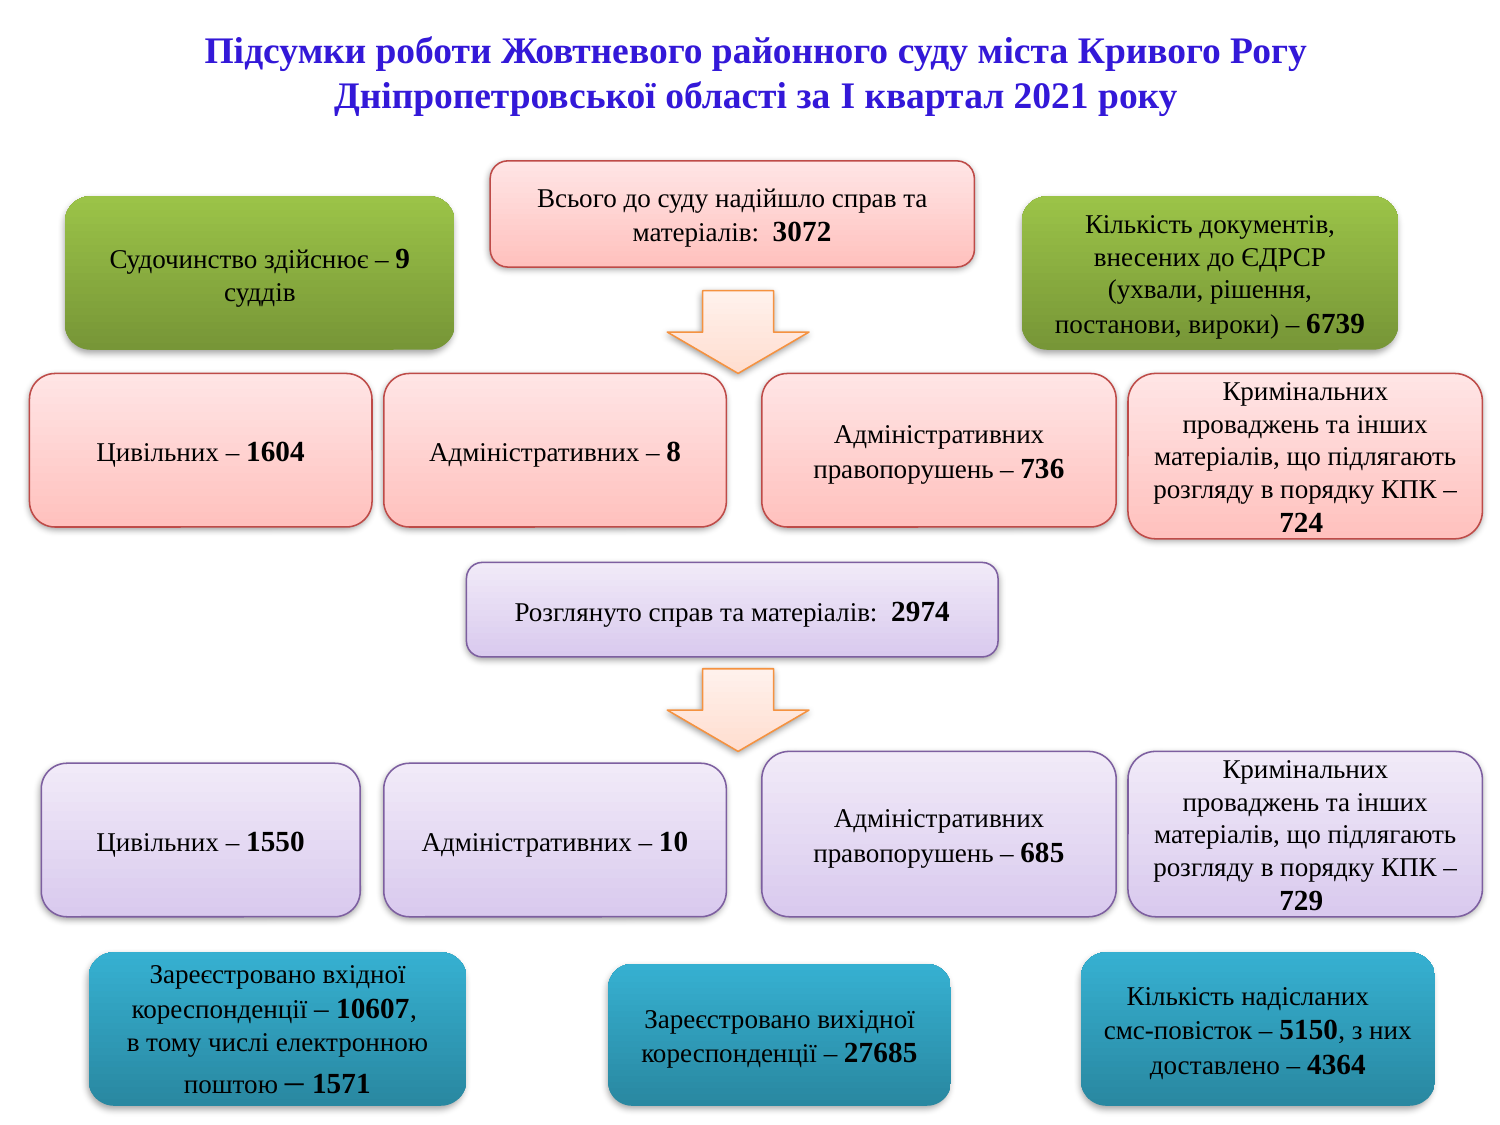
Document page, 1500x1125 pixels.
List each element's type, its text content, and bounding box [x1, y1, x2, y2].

text_box Підсумки роботи Жовтневого районного суду міста Кривого Рогу Дніпропетровської області за I квартал 2021 року [123, 19, 1388, 124]
text_box [666, 667, 810, 753]
text_box Адміністративних – 8 [383, 372, 728, 528]
text_box Зареєстровано вихідної кореспонденції – 27685 [608, 964, 951, 1106]
text_box Кількість документів, внесених до ЄДРСР (ухвали, рішення, постанови, вироки) – 6739 [1021, 196, 1399, 350]
text_box Цивільних – 1550 [40, 762, 362, 918]
text_box Кількість надісланих смс-повісток – 5150, з них доставлено – 4364 [1080, 952, 1436, 1106]
text_box Судочинство здійснює – 9 суддів [64, 196, 455, 350]
text_box Розглянуто справ та матеріалів: 2974 [465, 561, 999, 658]
text_box Цивільних – 1604 [28, 372, 373, 528]
text_box [666, 289, 810, 375]
text_box Адміністративних правопорушень – 736 [761, 372, 1117, 528]
text_box Зареєстровано вхідної кореспонденції – 10607, в тому числі електронною поштою – 1571 [88, 952, 467, 1106]
text_box Адміністративних правопорушень – 685 [760, 750, 1117, 918]
text_box Всього до суду надійшло справ та матеріалів: 3072 [489, 160, 976, 268]
text_box Кримінальних проваджень та інших матеріалів, що підлягають розгляду в порядку КПК – 729 [1127, 750, 1484, 918]
text_box Адміністративних – 10 [383, 762, 728, 918]
text_box Кримінальних проваджень та інших матеріалів, що підлягають розгляду в порядку КПК – 724 [1127, 372, 1484, 540]
